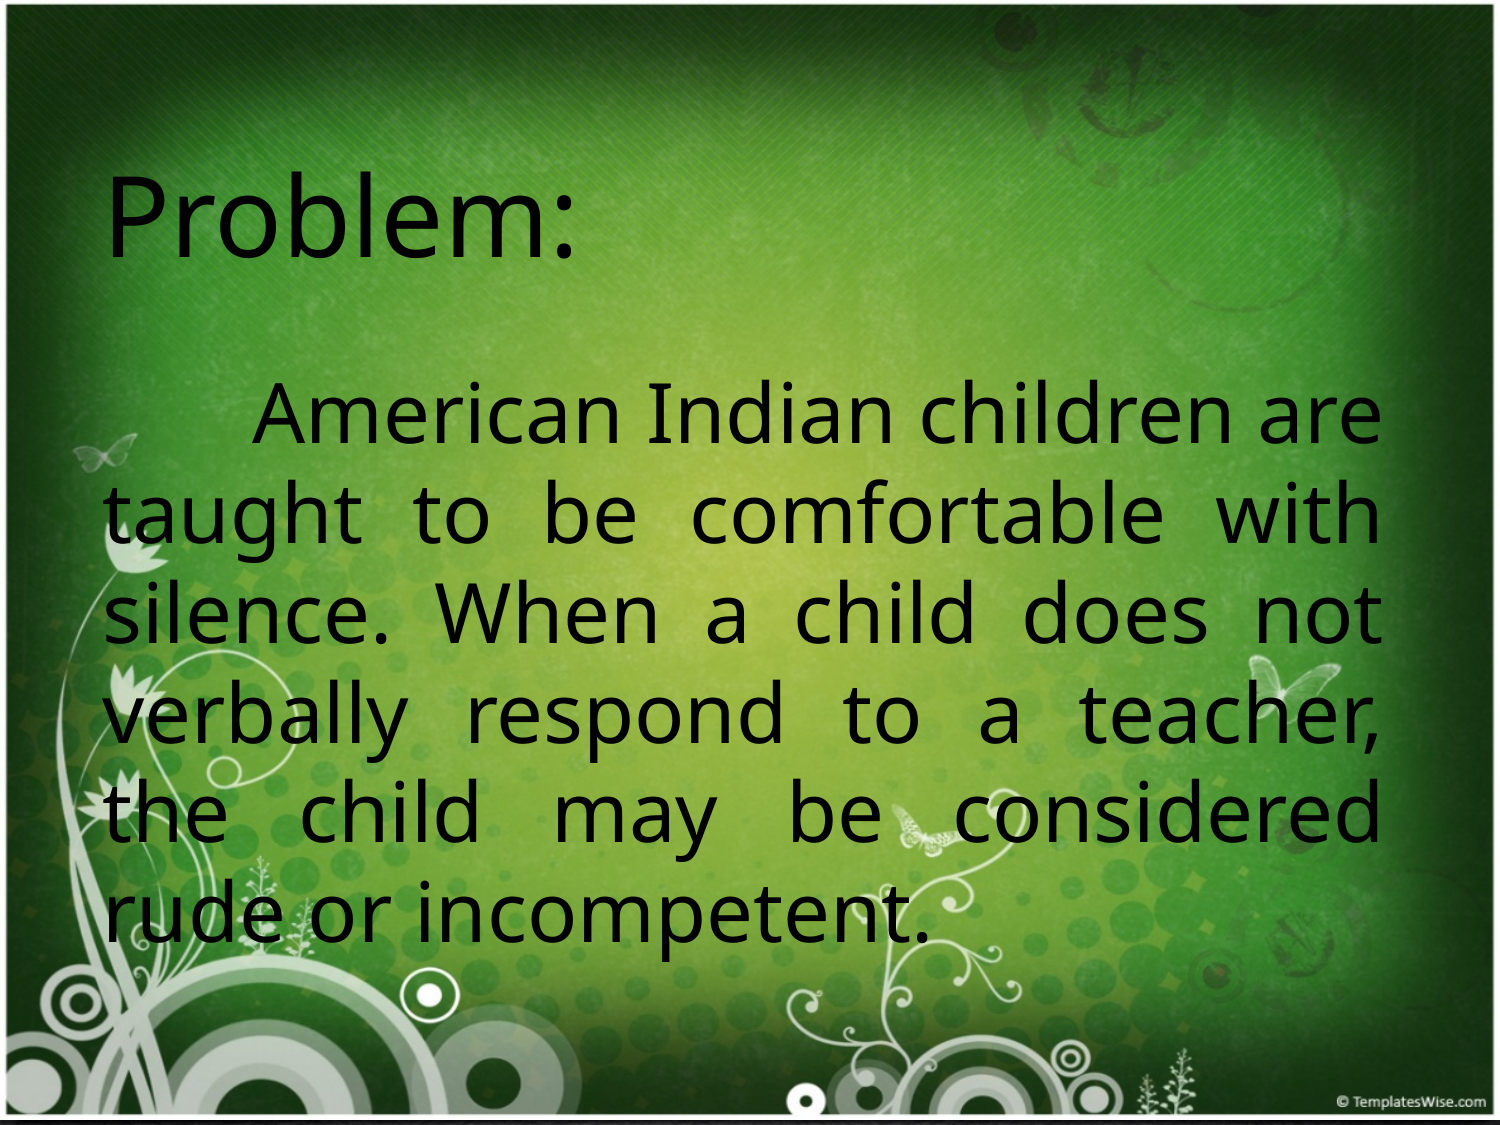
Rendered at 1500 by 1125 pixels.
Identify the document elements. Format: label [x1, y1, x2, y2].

picture [0, 1121, 1500, 1125]
list [0, 0, 1500, 1121]
